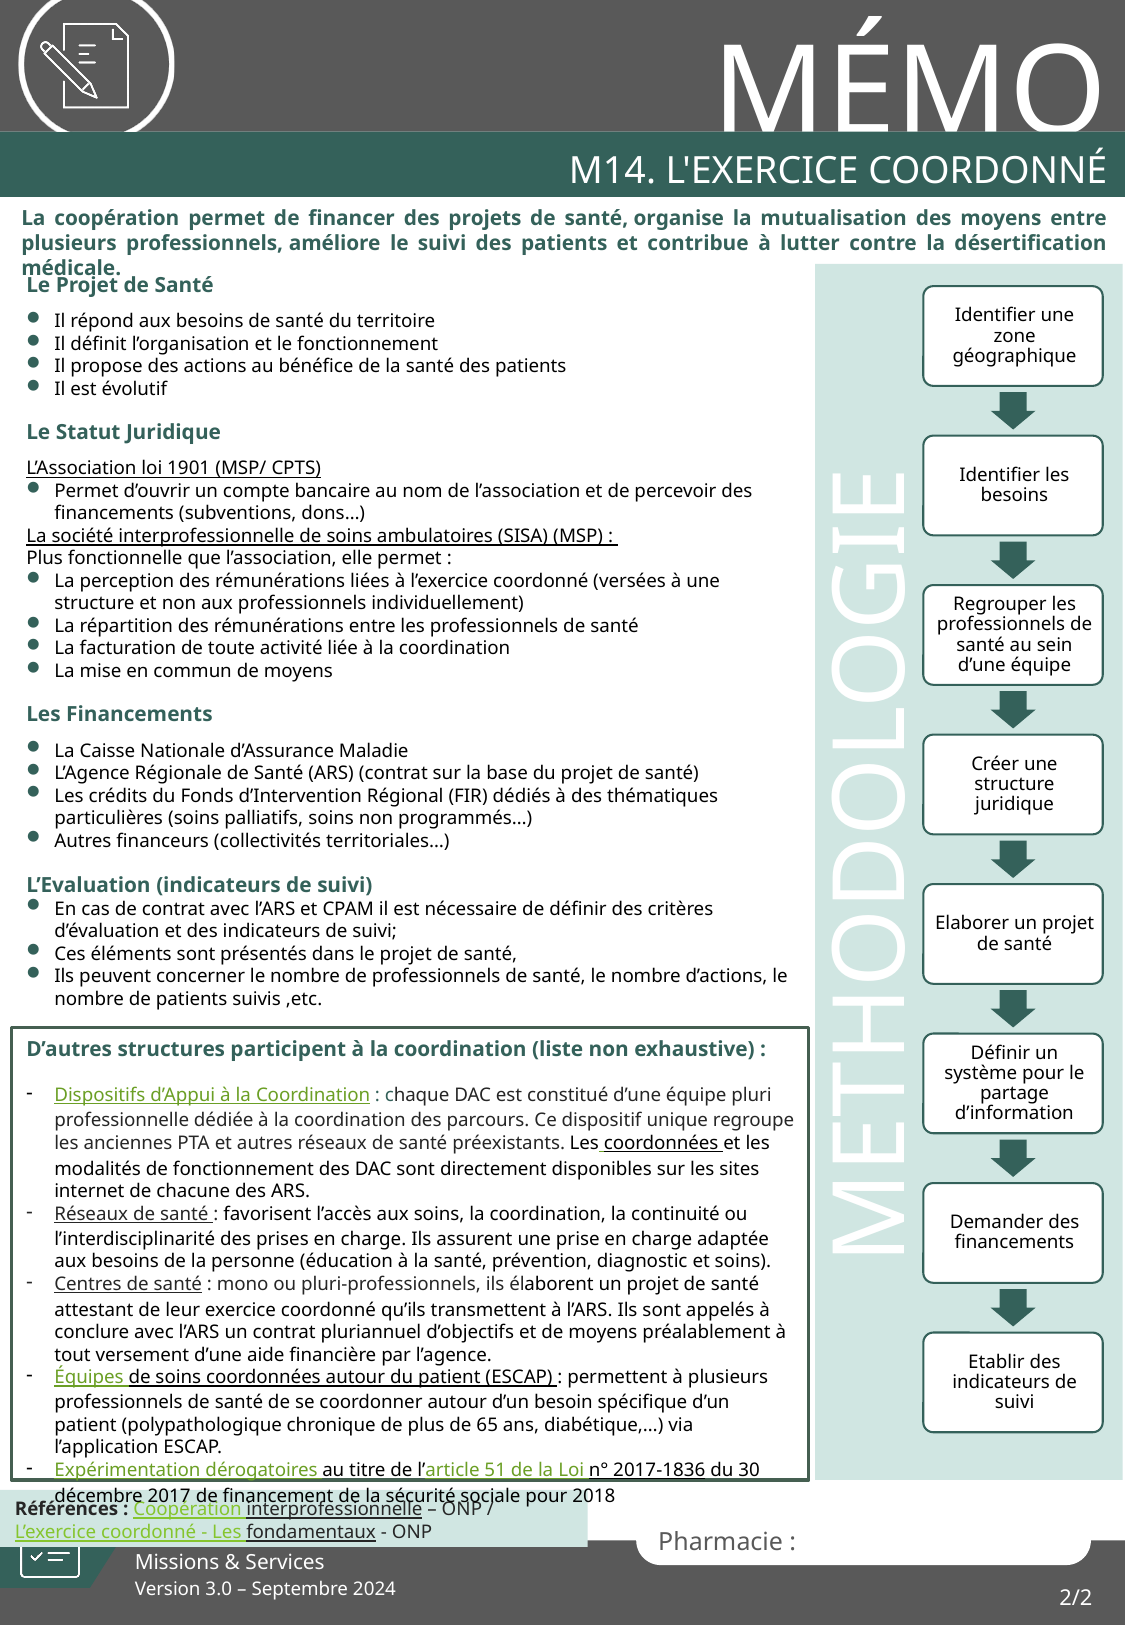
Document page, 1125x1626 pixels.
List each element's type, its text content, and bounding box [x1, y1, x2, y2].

text_box Références : Coopération interprofessionnelle – ONP / L’exercice coordonné - Les fondamentaux - ONP [0, 1489, 588, 1547]
text_box L’Evaluation (indicateurs de suivi) En cas de contrat avec l’ARS et CPAM il est nécessaire de définir des critères d’évaluation et des indicateurs de suivi; Ces éléments sont présentés dans le projet de santé, Ils peuvent concerner le nombre de professionnels de santé, le nombre d’actions, le nombre de patients suivis ,etc. [11, 863, 809, 1017]
picture [18, 0, 175, 132]
text_box La coopération permet de financer des projets de santé, organise la mutualisation des moyens entre plusieurs professionnels, améliore le suivi des patients et contribue à lutter contre la désertification médicale. [6, 197, 1122, 287]
text_box Le Projet de Santé Il répond aux besoins de santé du territoire Il définit l’organisation et le fonctionnement Il propose des actions au bénéfice de la santé des patients Il est évolutif [11, 287, 813, 407]
text_box Les Financements La Caisse Nationale d’Assurance Maladie L’Agence Régionale de Santé (ARS) (contrat sur la base du projet de santé) Les crédits du Fonds d’Intervention Régional (FIR) dédiés à des thématiques particulières (soins palliatifs, soins non programmés…) Autres financeurs (collectivités territoriales…) [11, 693, 816, 859]
text_box [814, 263, 1124, 1481]
picture [20, 1547, 80, 1578]
text_box D’autres structures participent à la coordination (liste non exhaustive) : Dispositifs d’Appui à la Coordination : chaque DAC est constitué d’une équipe pluri professionnelle dédiée à la coordination des parcours. Ce dispositif unique regroupe les anciennes PTA et autres réseaux de santé préexistants. Les coordonnées et les modalités de fonctionnement des DAC sont directement disponibles sur les sites internet de chacune des ARS. Réseaux de santé : favorisent l’accès aux soins, la coordination, la continuité ou l’interdisciplinarité des prises en charge. Ils assurent une prise en charge adaptée aux besoins de la personne (éducation à la santé, prévention, diagnostic et soins). Centres de santé : mono ou pluri-professionnels, ils élaborent un projet de santé attestant de leur exercice coordonné qu’ils transmettent à l’ARS. Ils sont appelés à conclure avec l’ARS un contrat pluriannuel d’objectifs et de moyens préalablement à tout versement d’une aide financière par l’agence. Équipes de soins coordonnées autour du patient (ESCAP) : permettent à plusieurs professionnels de santé de se coordonner autour d’un besoin spécifique d’un patient (polypathologique chronique de plus de 65 ans, diabétique,…) via l’application ESCAP. Expérimentation dérogatoires au titre de l’article 51 de la Loi n° 2017-1836 du 30 décembre 2017 de financement de la sécurité sociale pour 2018 [11, 1027, 809, 1480]
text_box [905, 285, 1121, 1433]
title M14. L'exercice Coordonné [33, 142, 1123, 199]
text_box 2/2 [1030, 1570, 1122, 1623]
text_box METHODOLOGIE [796, 453, 905, 1279]
text_box Le Statut Juridique L’Association loi 1901 (MSP/ CPTS) Permet d’ouvrir un compte bancaire au nom de l’association et de percevoir des financements (subventions, dons…) La société interprofessionnelle de soins ambulatoires (SISA) (MSP) : Plus fonctionnelle que l’association, elle permet : La perception des rémunérations liées à l’exercice coordonné (versées à une structure et non aux professionnels individuellement) La répartition des rémunérations entre les professionnels de santé La facturation de toute activité liée à la coordination La mise en commun de moyens [11, 411, 813, 689]
